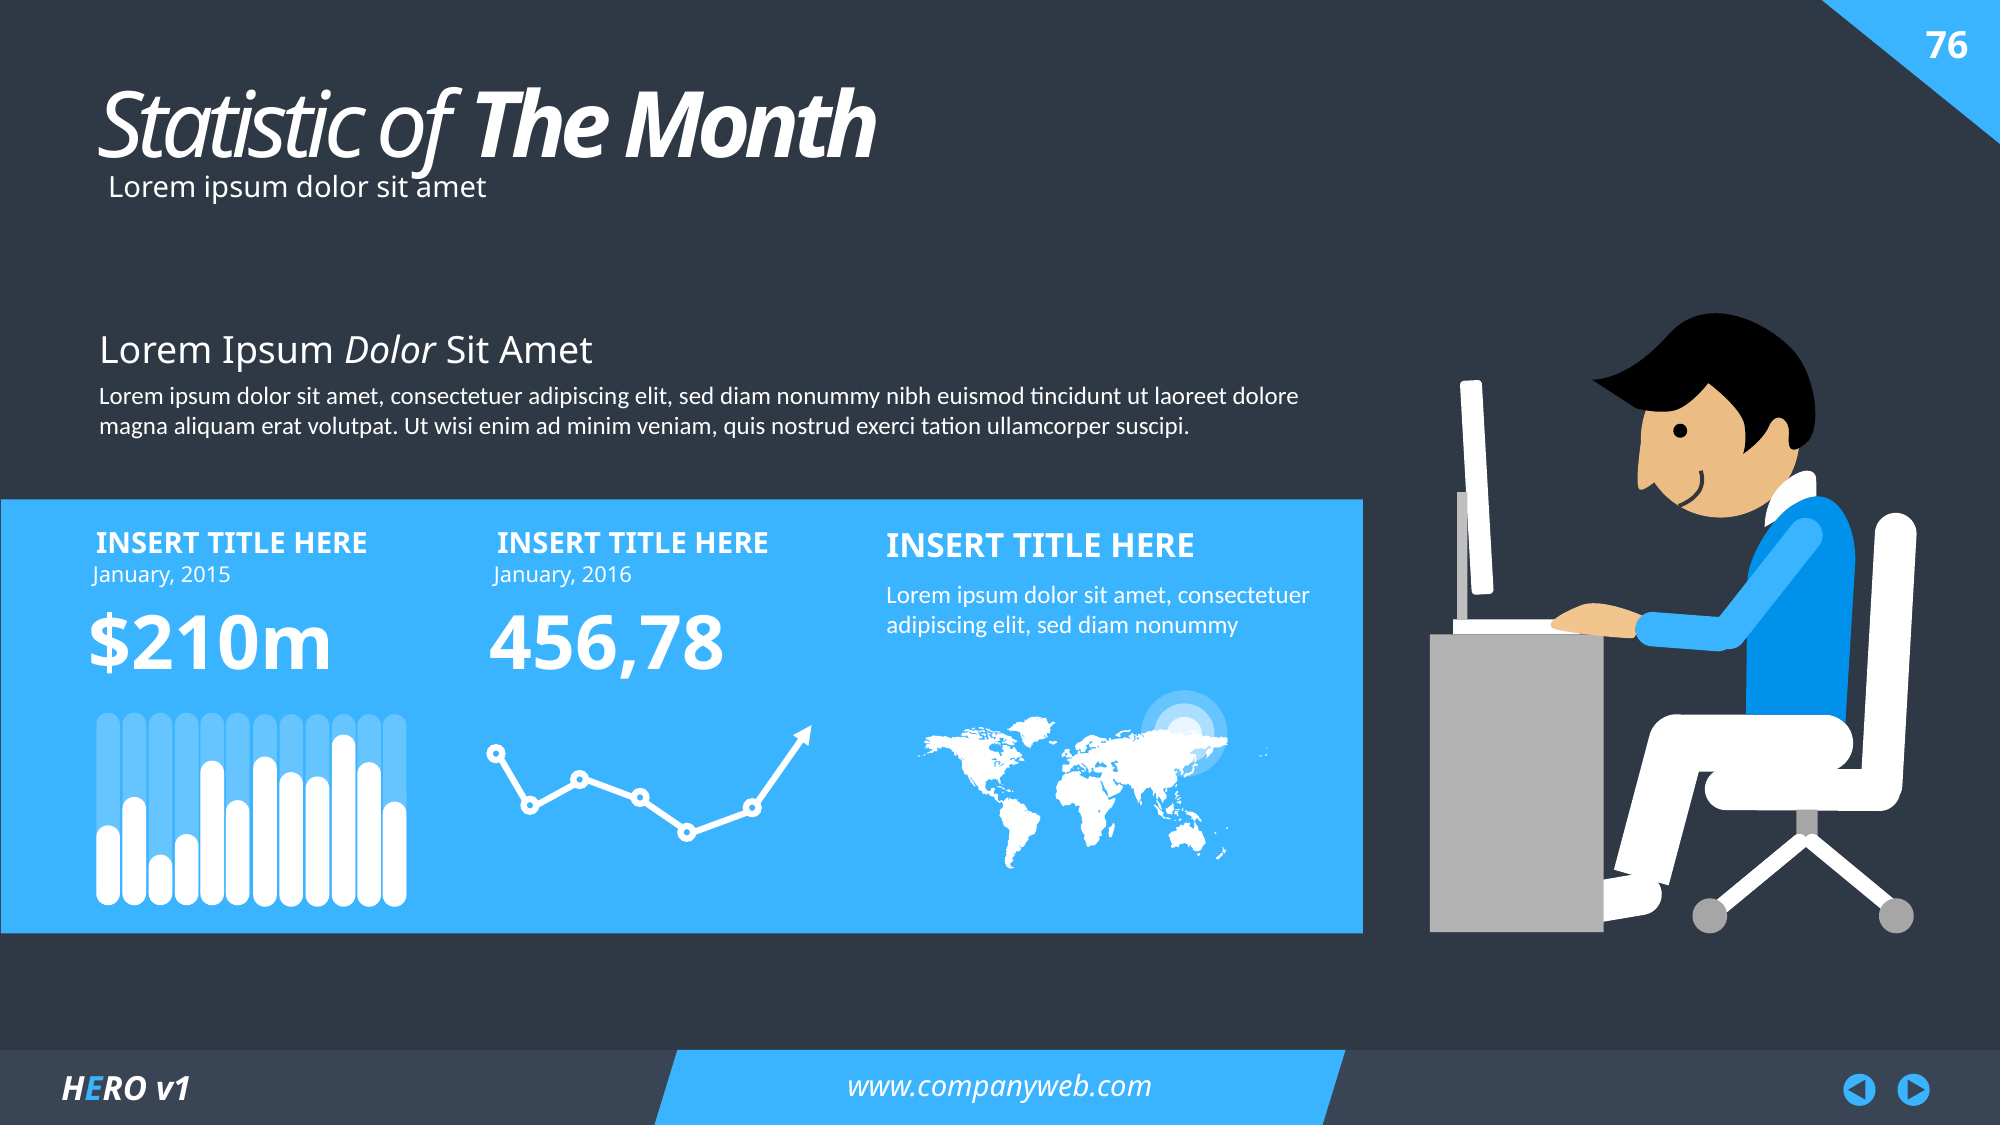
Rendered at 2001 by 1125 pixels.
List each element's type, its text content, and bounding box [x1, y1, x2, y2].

text_box Lorem ipsum dolor sit amet [93, 169, 785, 207]
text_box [78, 517, 413, 596]
text_box 456,78 [474, 587, 851, 692]
text_box Lorem ipsum dolor sit amet, consectetuer adipiscing elit, sed diam nonummy nibh euismod tincidunt ut laoreet dolore magna aliquam erat volutpat. Ut wisi enim ad minim veniam, quis nostrud exerci tation ullamcorper suscipi. [84, 372, 1389, 447]
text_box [917, 690, 1268, 869]
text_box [1429, 313, 1917, 934]
text_box Lorem ipsum dolor sit amet, consectetuer adipiscing elit, sed diam nonummy [871, 571, 1331, 646]
text_box INSERT TITLE HERE [871, 517, 1224, 572]
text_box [479, 517, 814, 596]
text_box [489, 725, 812, 839]
text_box $210m [73, 587, 450, 692]
text_box Statistic of The Month [82, 74, 1092, 181]
text_box [0, 498, 1364, 934]
text_box Lorem Ipsum Dolor Sit Amet [84, 320, 1409, 382]
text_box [96, 712, 407, 907]
